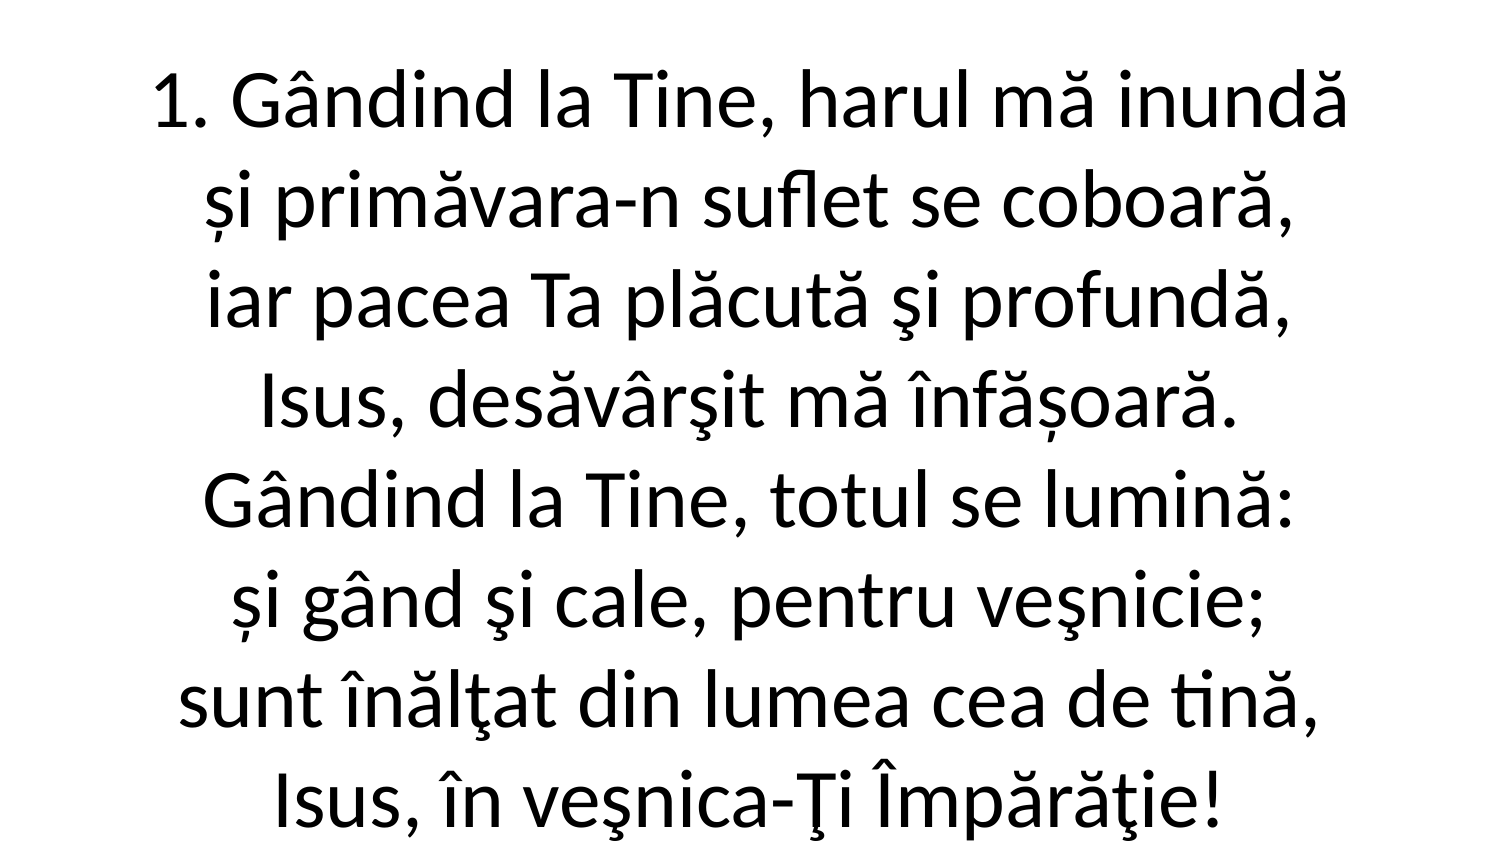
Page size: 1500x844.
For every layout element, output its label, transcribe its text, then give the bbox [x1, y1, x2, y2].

text_box 1. Gândind la Tine, harul mă inundă și primăvara-n suflet se coboară, iar pacea Ta plăcută şi profundă, Isus, desăvârşit mă înfășoară. Gândind la Tine, totul se lumină: și gând şi cale, pentru veşnicie; sunt înălţat din lumea cea de tină, Isus, în veşnica-Ţi Împărăţie! [133, 0, 1367, 844]
